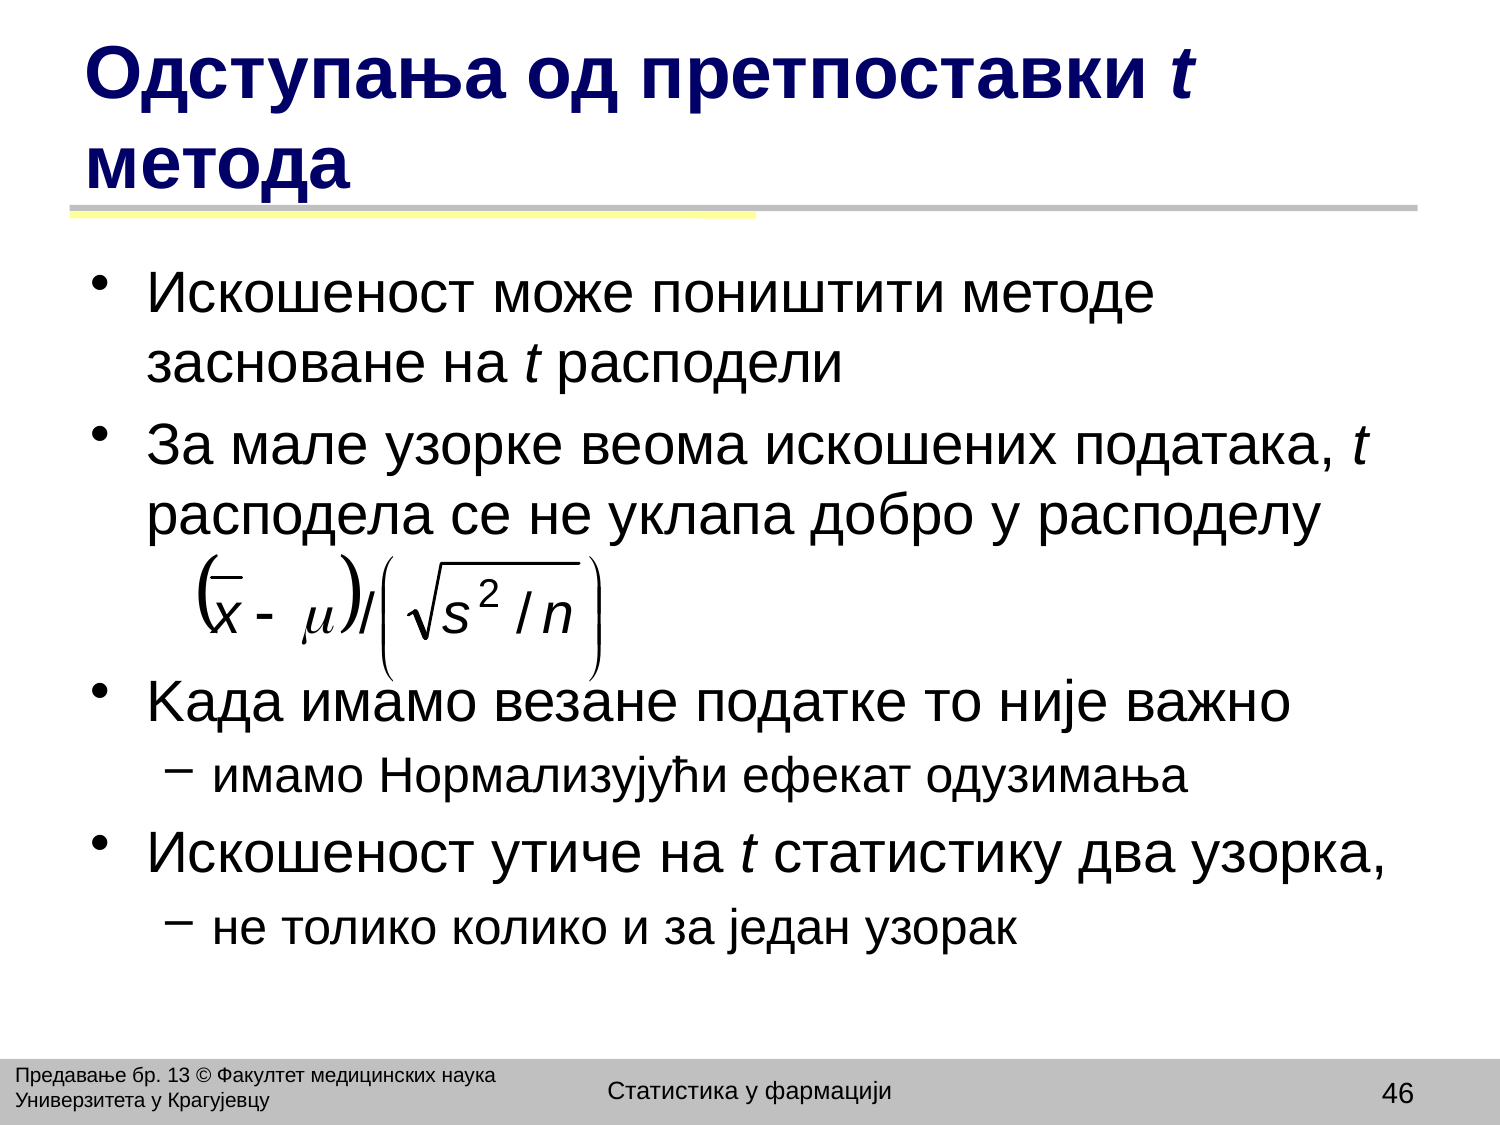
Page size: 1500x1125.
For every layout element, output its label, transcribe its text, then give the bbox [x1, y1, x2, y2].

list Искошеност може поништити методе засноване на t расподели За мале узорке веома искошених података, t расподела се не уклапа добро у расподелу Kада имамо везане податке то није важно имамо Нормализујући ефекат одузимања Искошеност утиче на t статистику два узорка, не толико колико и за један узорак [74, 246, 1426, 1023]
footer Статистика у фармацији [512, 1066, 988, 1125]
title Одступања од претпоставки t метода [69, 19, 1426, 208]
slide_number 46 [1079, 1066, 1430, 1125]
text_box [186, 541, 622, 697]
slide_number Предавање бр. 13 © Факултет медицинских наука Универзитета у Крагујевцу [0, 1053, 614, 1108]
